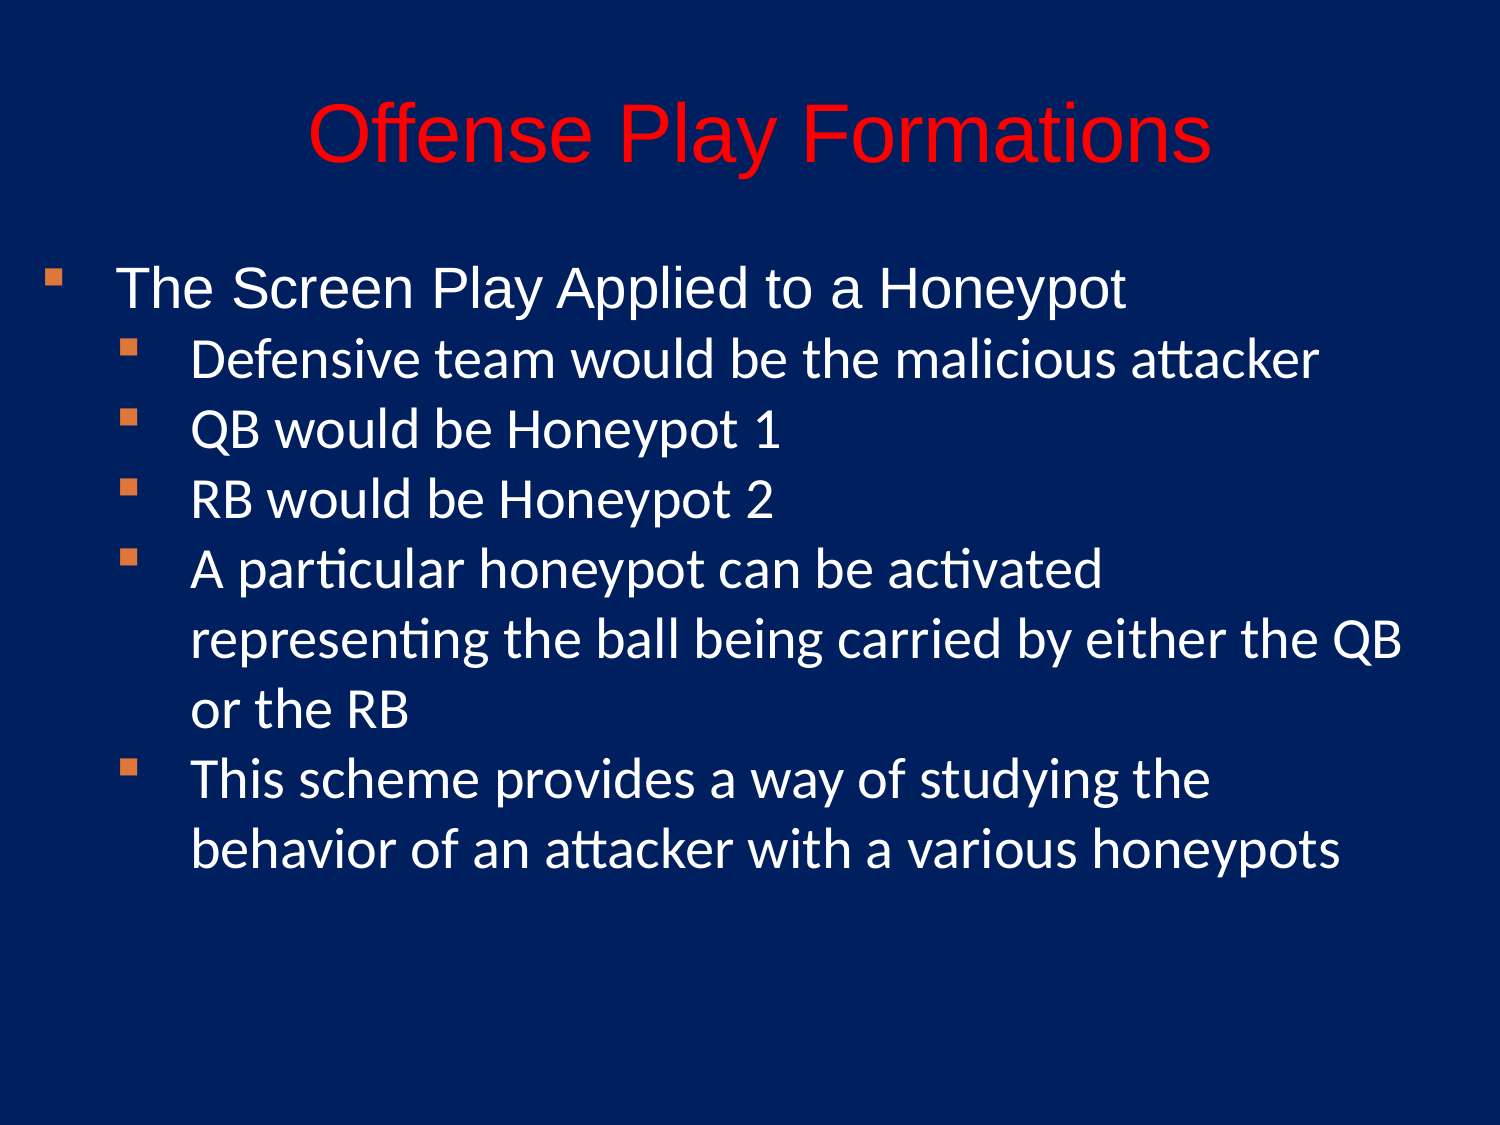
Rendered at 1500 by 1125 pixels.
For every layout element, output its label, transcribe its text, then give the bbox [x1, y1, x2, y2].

text_box The Screen Play Applied to a Honeypot Defensive team would be the malicious attacker QB would be Honeypot 1 RB would be Honeypot 2 A particular honeypot can be activated representing the ball being carried by either the QB or the RB This scheme provides a way of studying the behavior of an attacker with a various honeypots [38, 249, 1422, 1020]
title Offense Play Formations [44, 53, 1456, 267]
